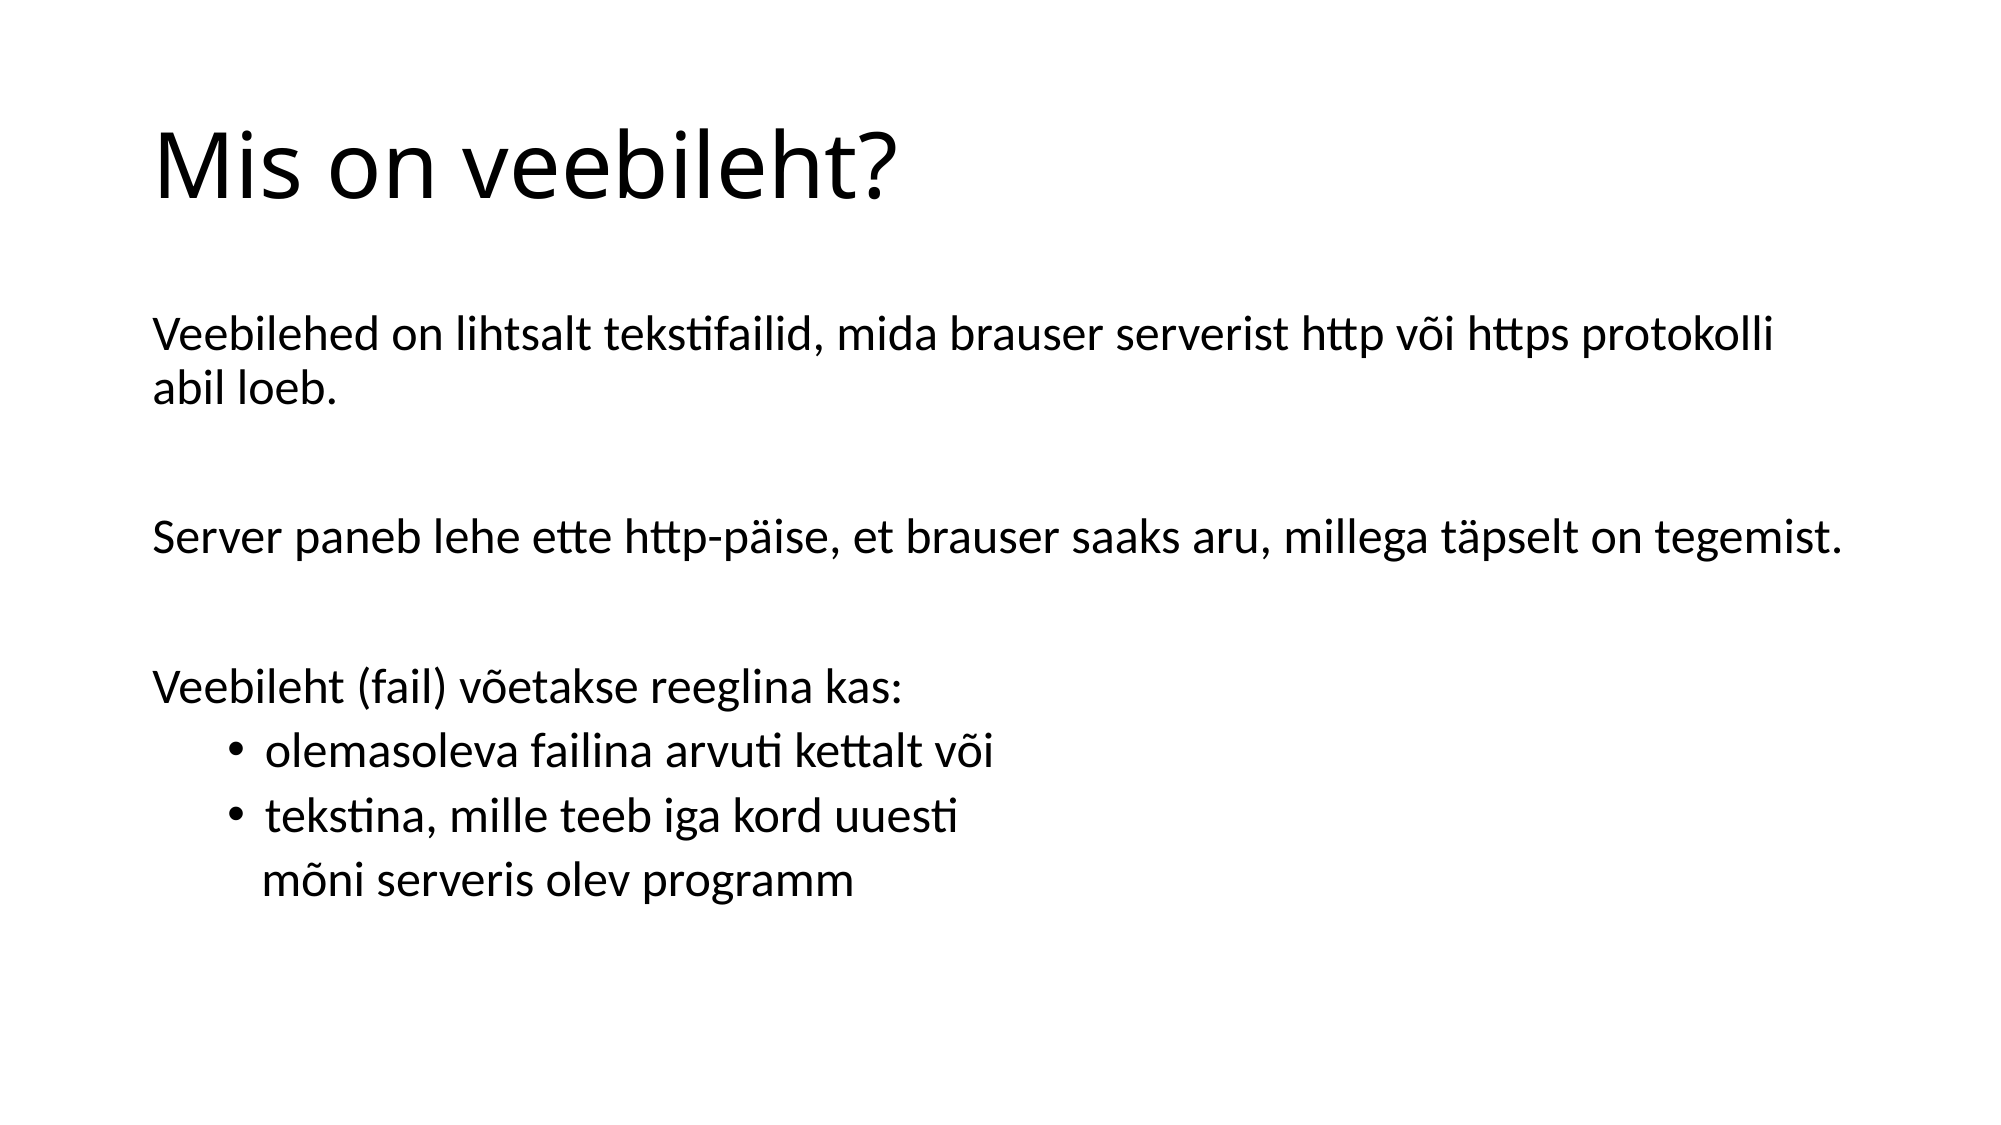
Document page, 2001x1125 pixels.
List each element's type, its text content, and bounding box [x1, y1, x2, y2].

title Mis on veebileht? [137, 59, 1863, 278]
list Veebilehed on lihtsalt tekstifailid, mida brauser serverist http või https protokolli abil loeb. Server paneb lehe ette http-päise, et brauser saaks aru, millega täpselt on tegemist. Veebileht (fail) võetakse reeglina kas: olemasoleva failina arvuti kettalt või tekstina, mille teeb iga kord uuesti mõni serveris olev programm [137, 299, 1863, 1014]
